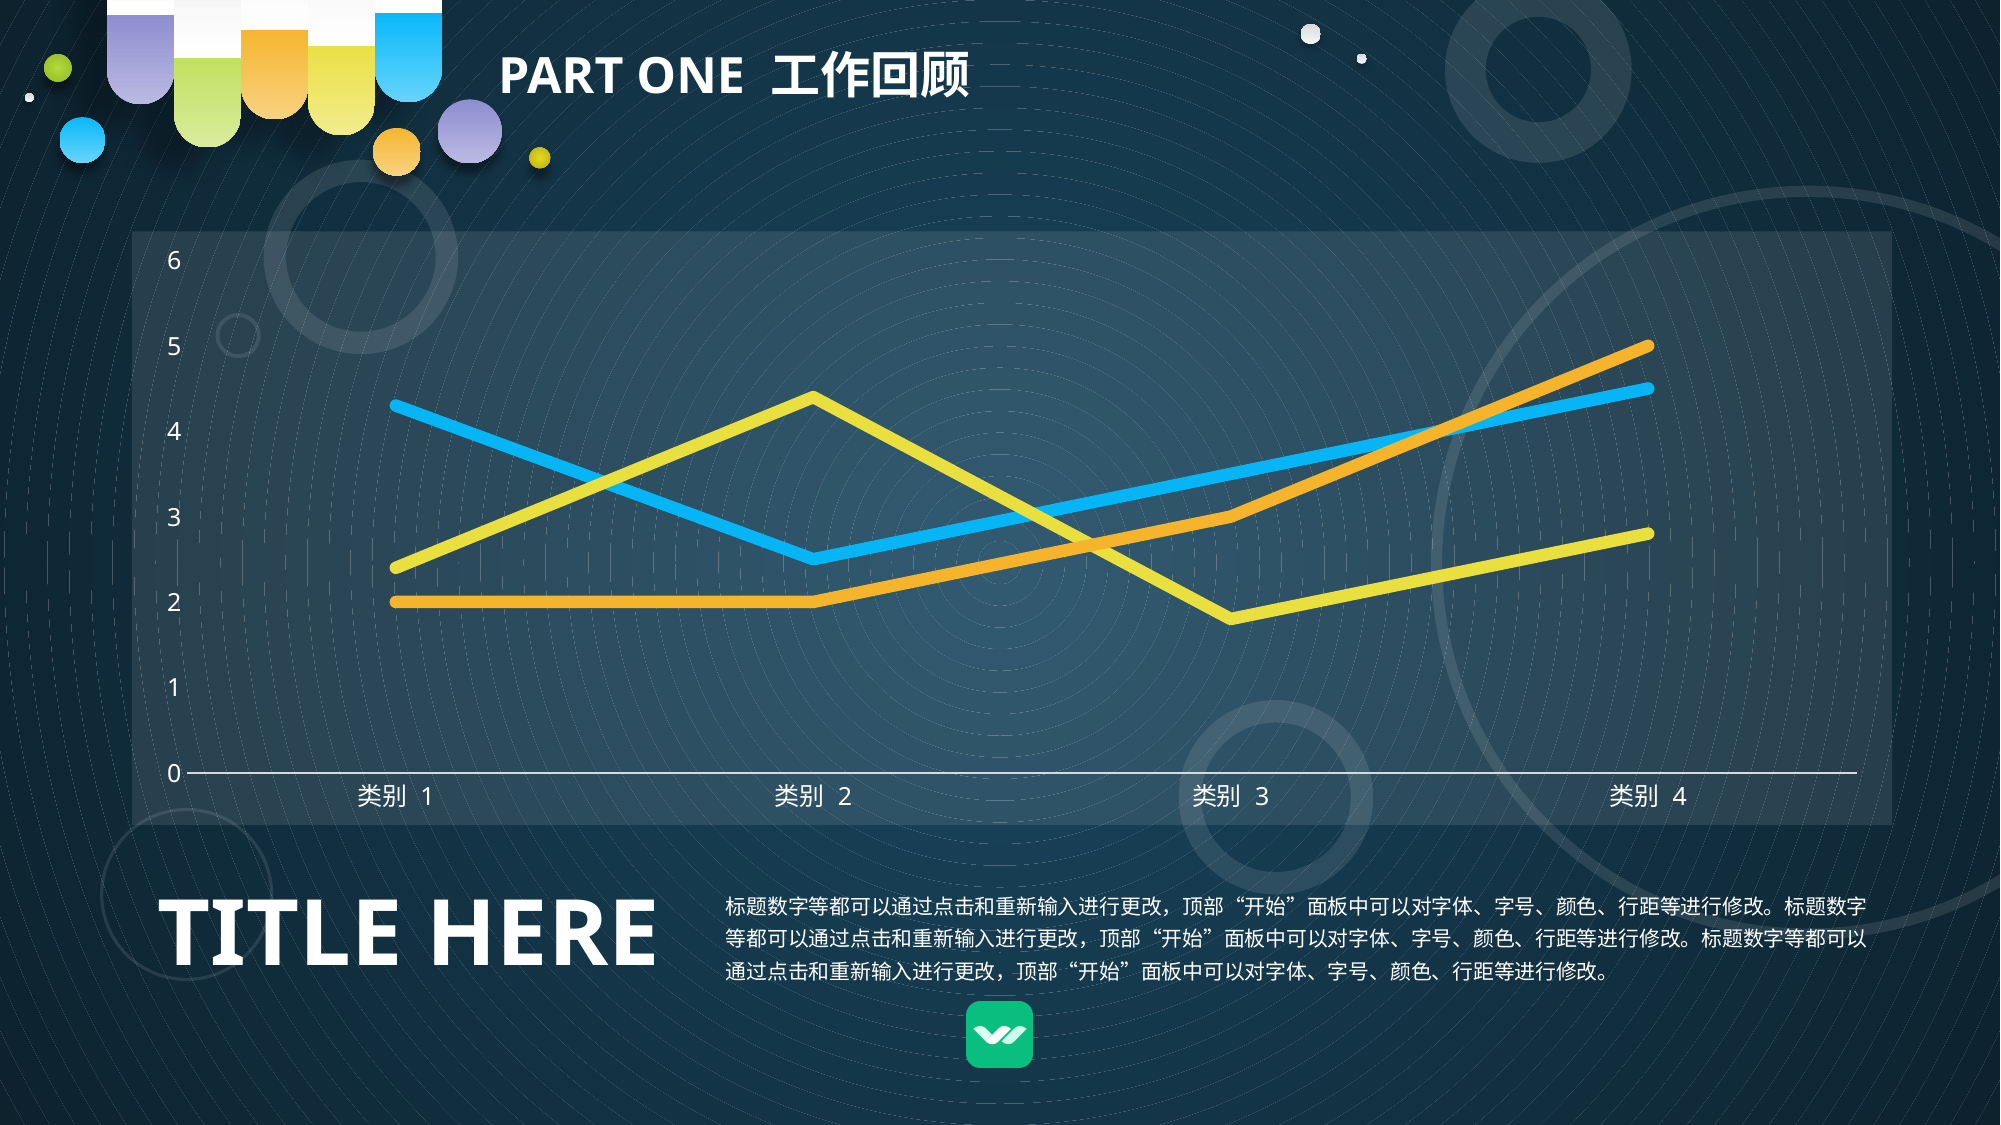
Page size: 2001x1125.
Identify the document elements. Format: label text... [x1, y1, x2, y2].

text_box 标题数字等都可以通过点击和重新输入进行更改，顶部“开始”面板中可以对字体、字号、颜色、行距等进行修改。标题数字等都可以通过点击和重新输入进行更改，顶部“开始”面板中可以对字体、字号、颜色、行距等进行修改。标题数字等都可以通过点击和重新输入进行更改，顶部“开始”面板中可以对字体、字号、颜色、行距等进行修改。 [711, 878, 1893, 991]
list PART ONE 工作回顾 [482, 33, 1358, 122]
text_box TITLE HERE [143, 866, 676, 992]
picture [966, 1001, 1033, 1068]
chart [131, 231, 1893, 825]
